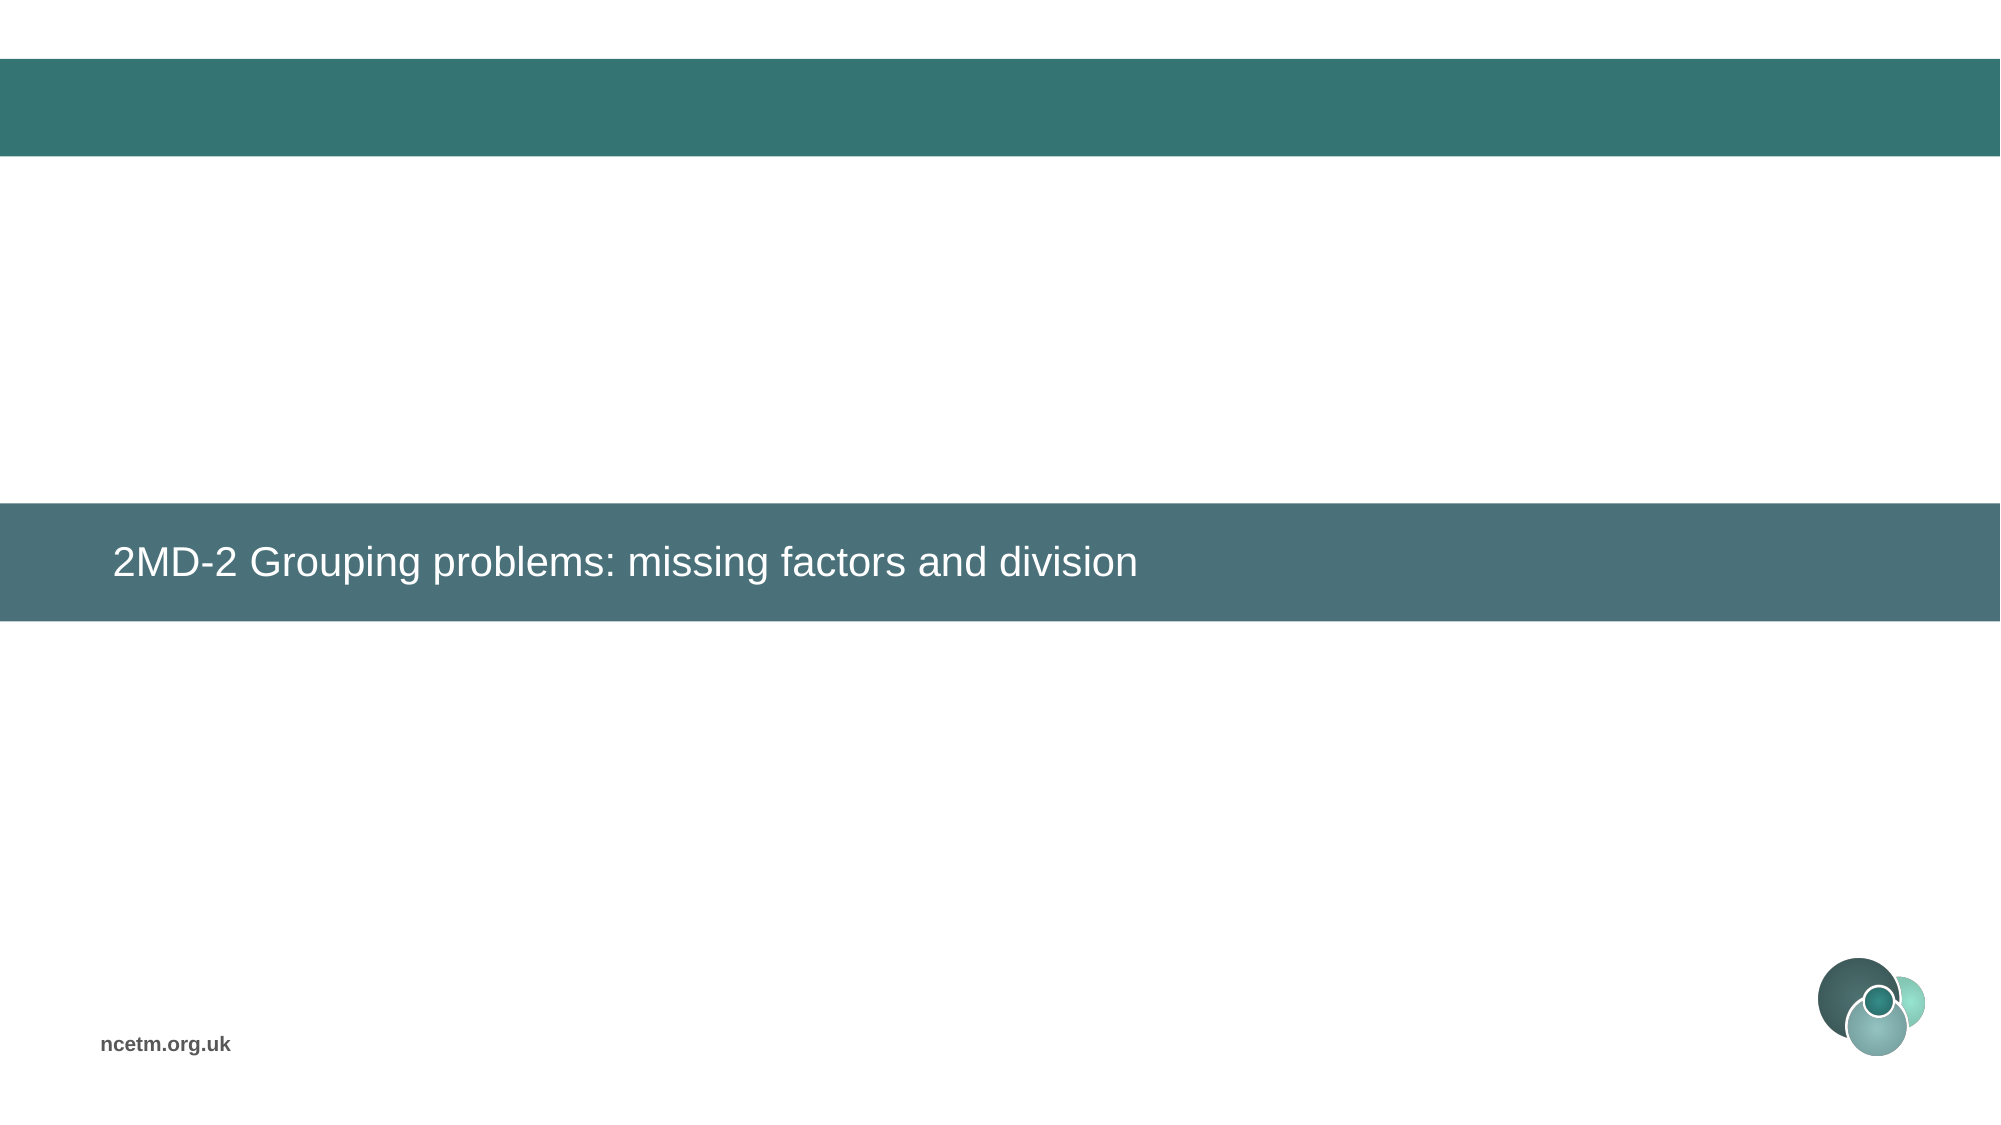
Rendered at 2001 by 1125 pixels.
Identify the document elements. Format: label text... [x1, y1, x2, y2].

text_box 2MD-2 Grouping problems: missing factors and division [97, 527, 1945, 598]
picture [1818, 958, 1925, 1056]
text_box [0, 503, 2000, 622]
